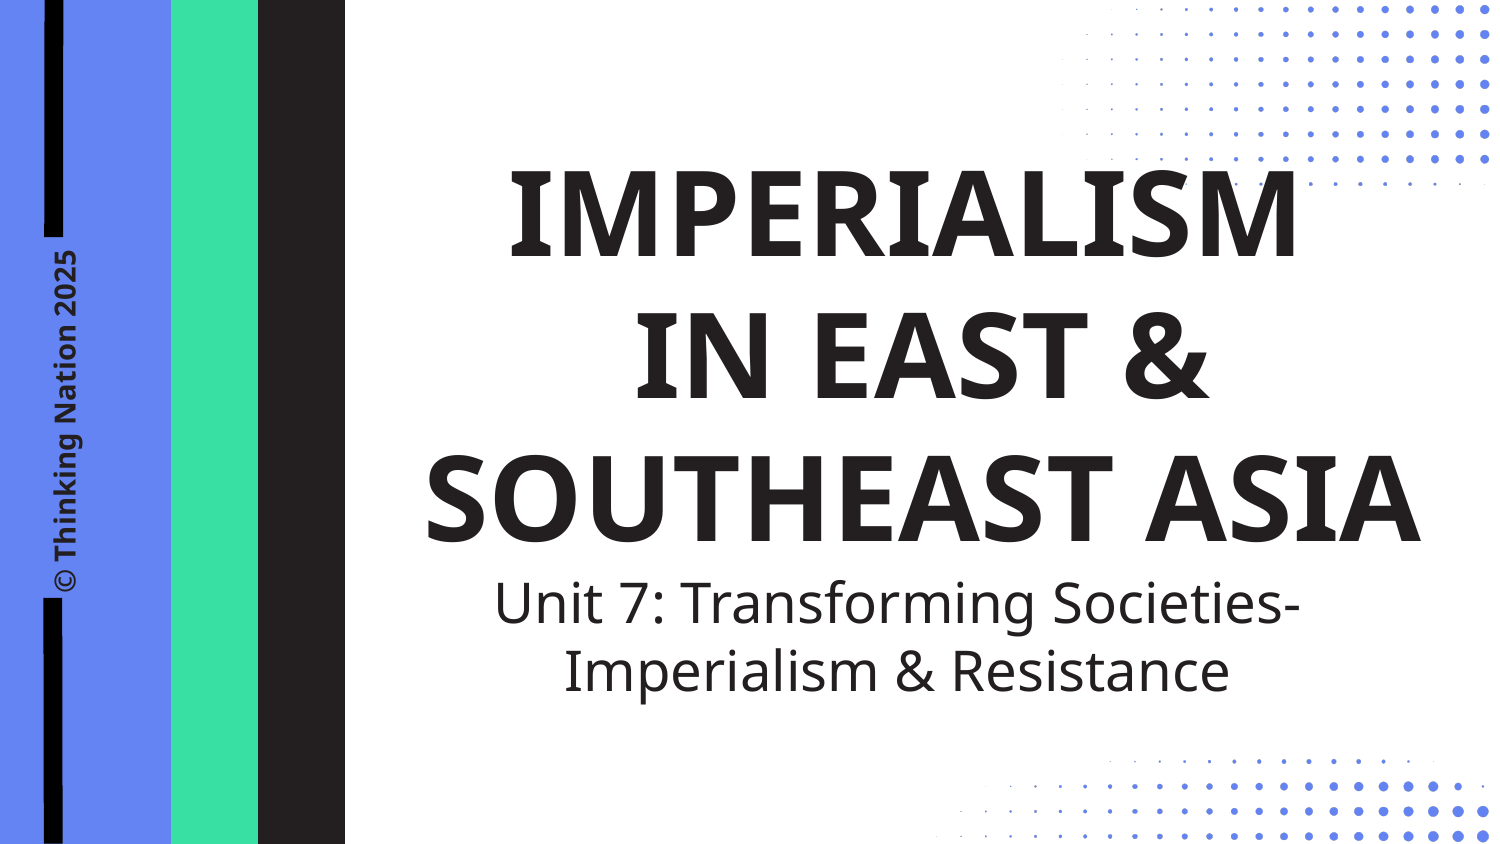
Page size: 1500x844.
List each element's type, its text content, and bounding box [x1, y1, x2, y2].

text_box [0, 0, 346, 844]
text_box Unit 7: Transforming Societies- Imperialism & Resistance [380, 567, 1416, 703]
text_box [1037, 0, 1500, 137]
text_box [911, 759, 1500, 844]
text_box IMPERIALISM IN EAST & SOUTHEAST ASIA [350, 137, 1500, 565]
